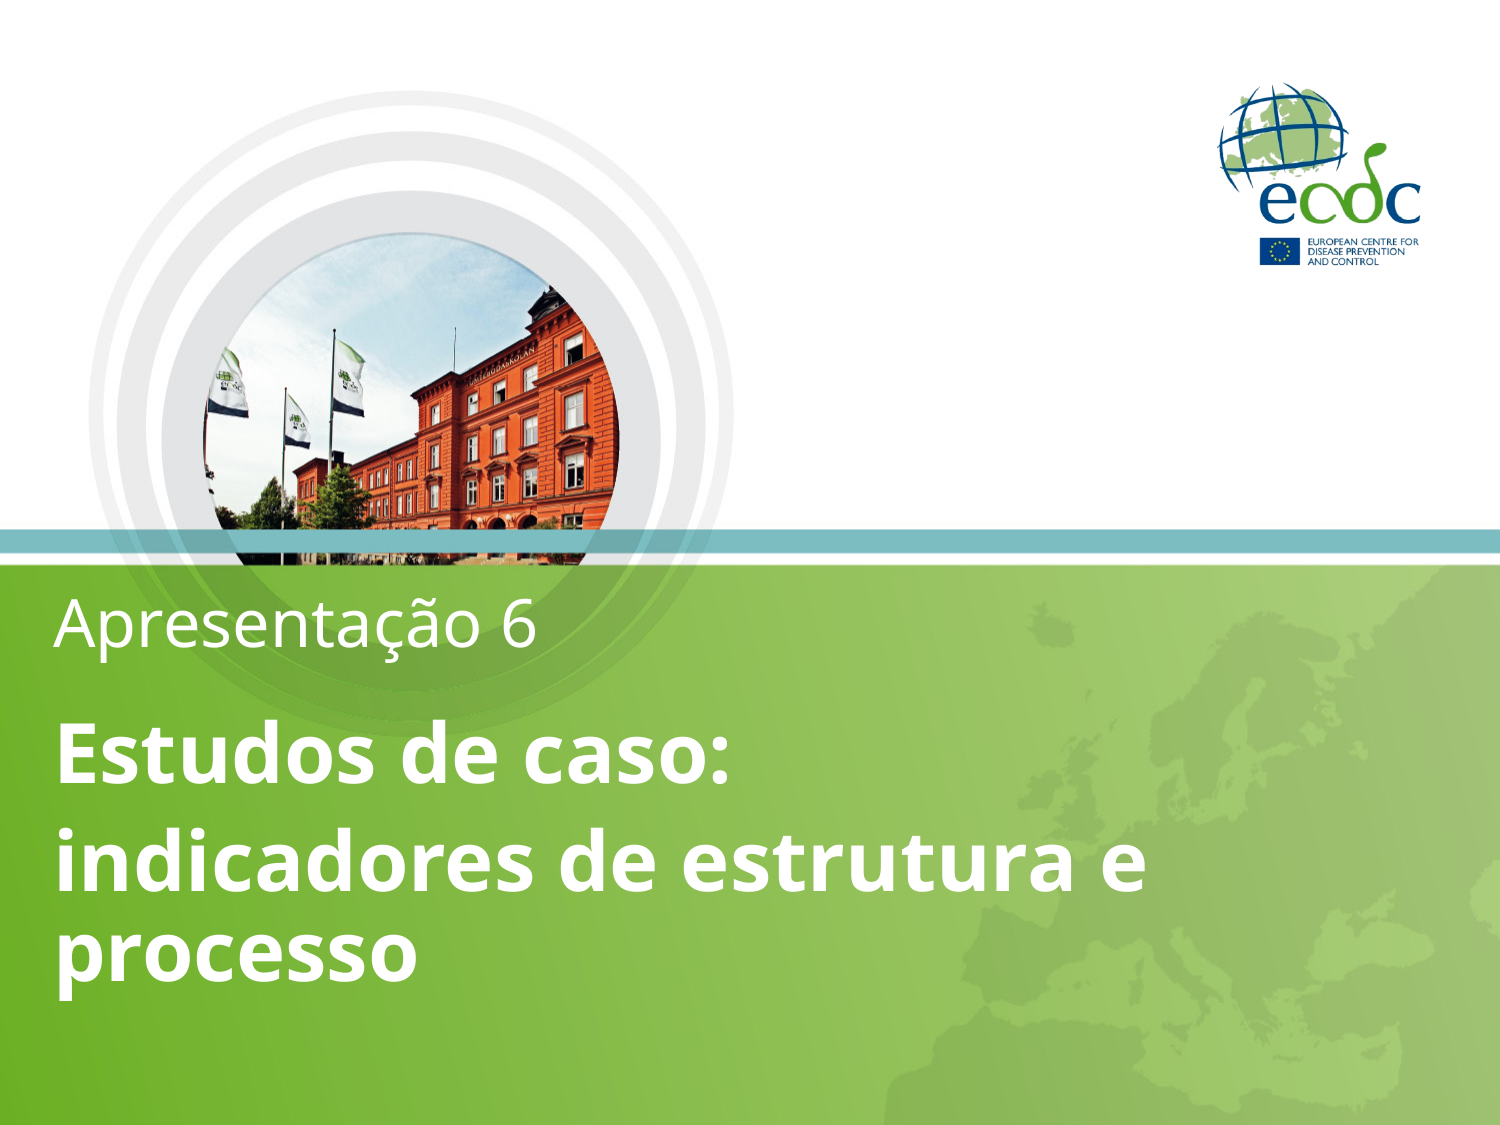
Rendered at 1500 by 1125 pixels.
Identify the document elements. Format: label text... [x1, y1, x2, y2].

subtitle Estudos de caso: indicadores de estrutura e processo [52, 710, 1441, 877]
picture [0, 2, 1500, 1125]
title Apresentação 6 [52, 590, 1441, 675]
